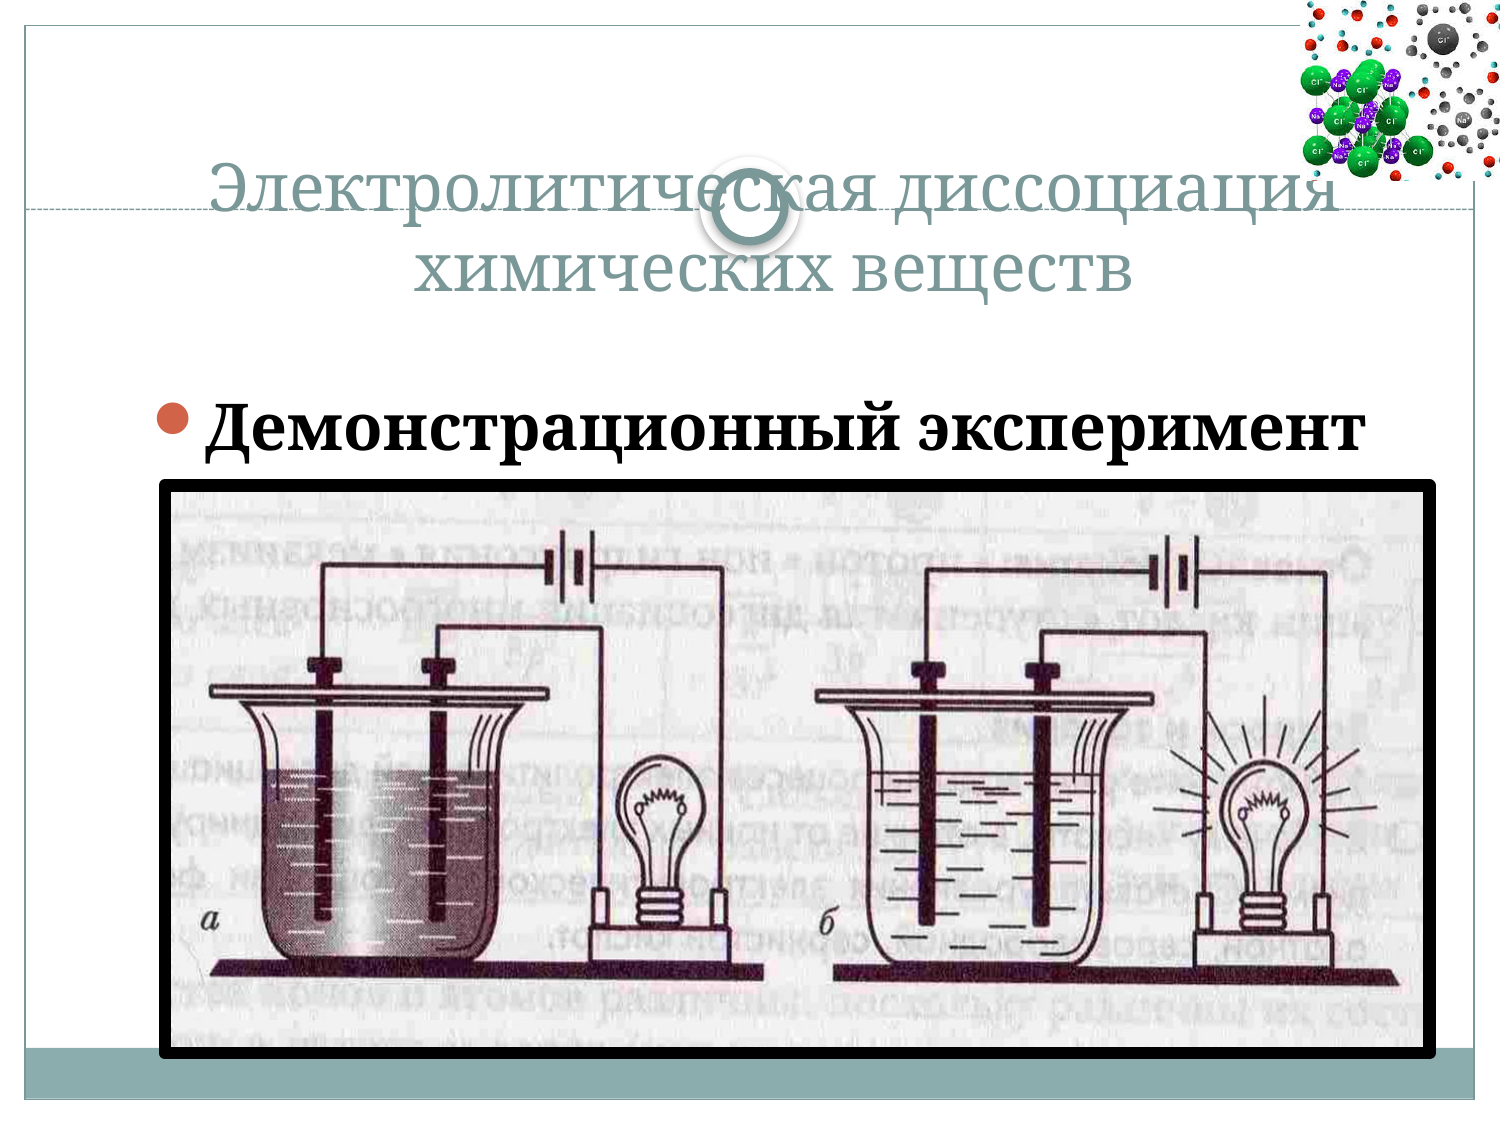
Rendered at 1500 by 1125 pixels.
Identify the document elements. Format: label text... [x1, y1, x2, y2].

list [170, 491, 1424, 1048]
title Электролитическая диссоциация химических веществ [125, 125, 1425, 313]
list Демонстрационный эксперимент [137, 387, 1400, 480]
picture [1300, 0, 1500, 181]
